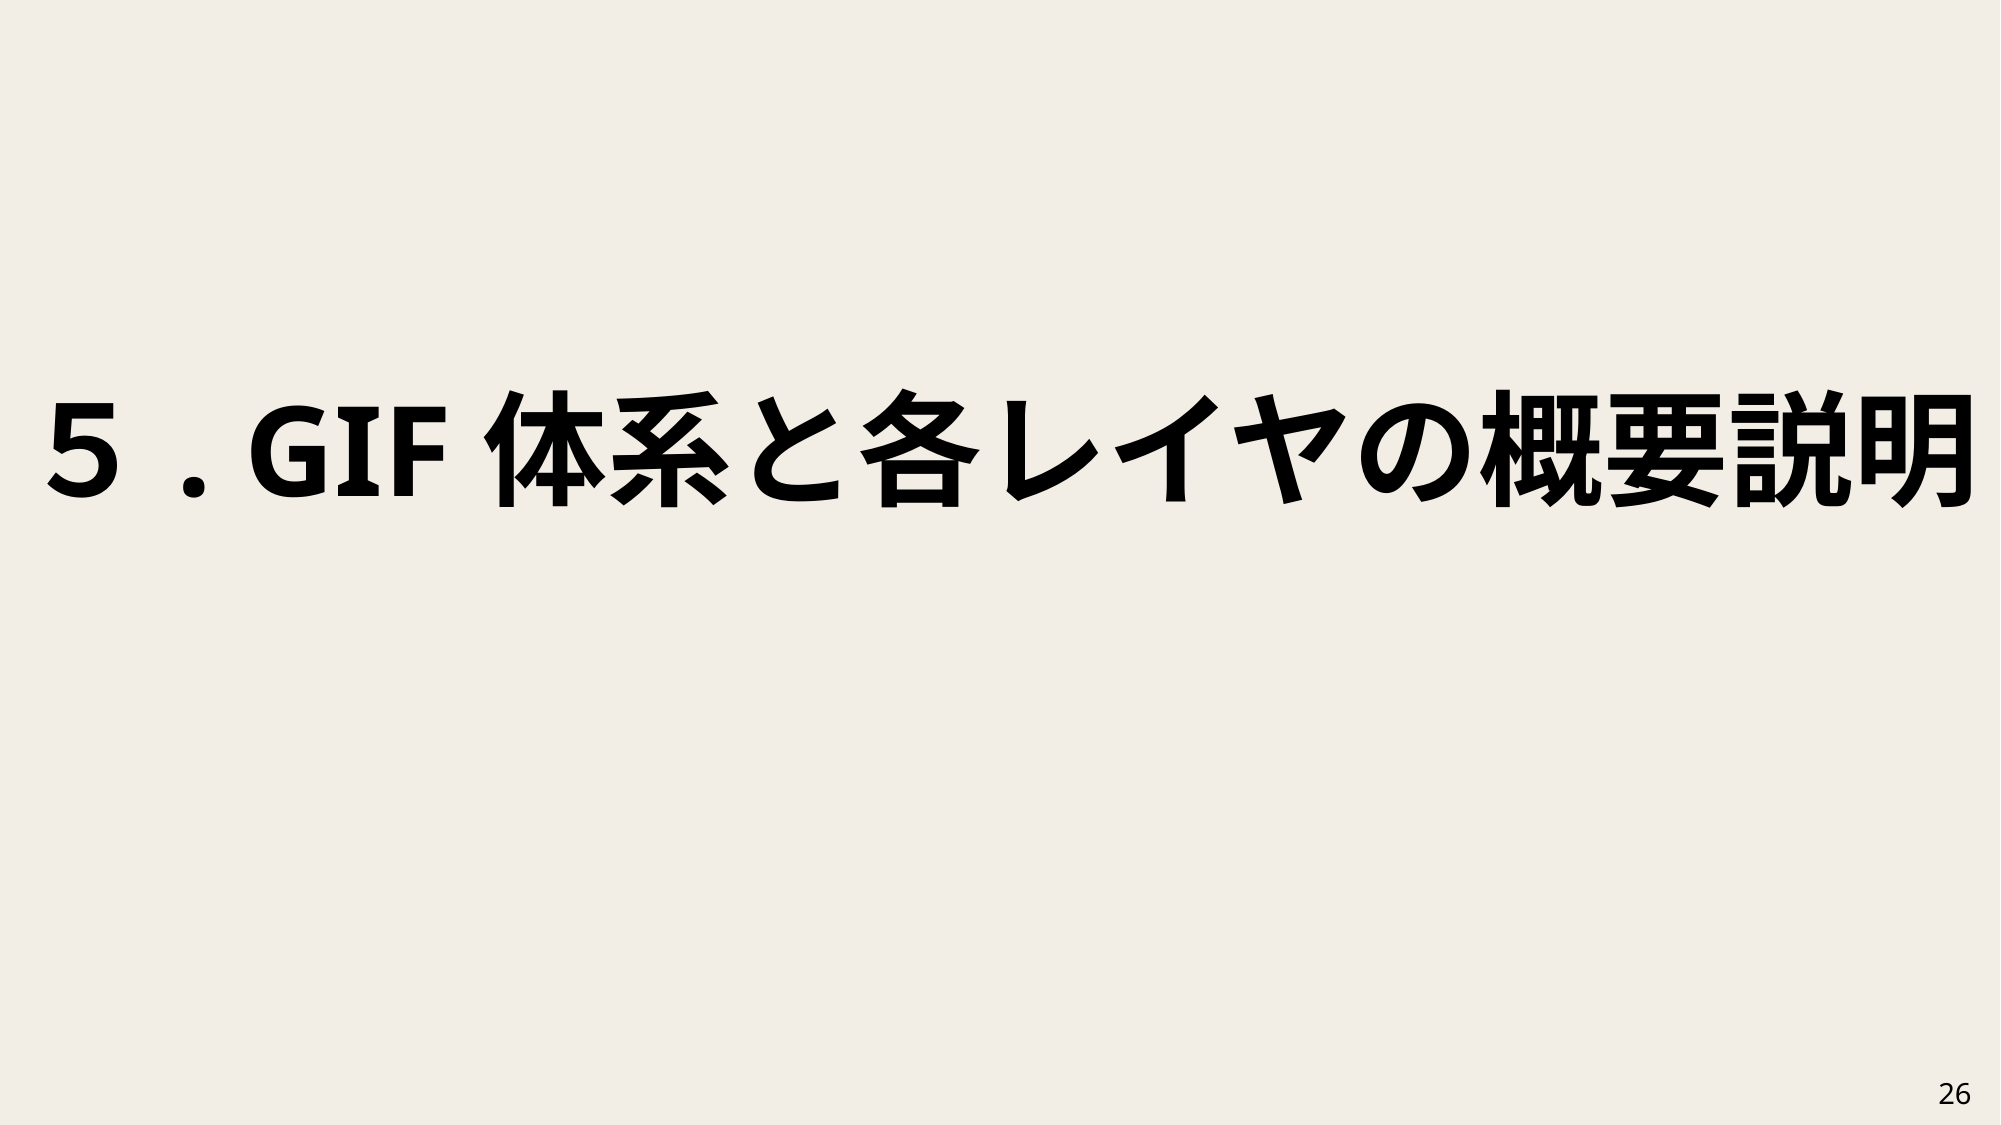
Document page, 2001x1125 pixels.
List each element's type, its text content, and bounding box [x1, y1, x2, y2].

text_box 26 [1879, 1067, 1987, 1118]
title ５. GIF体系と各レイヤの概要説明 [0, 326, 2000, 563]
